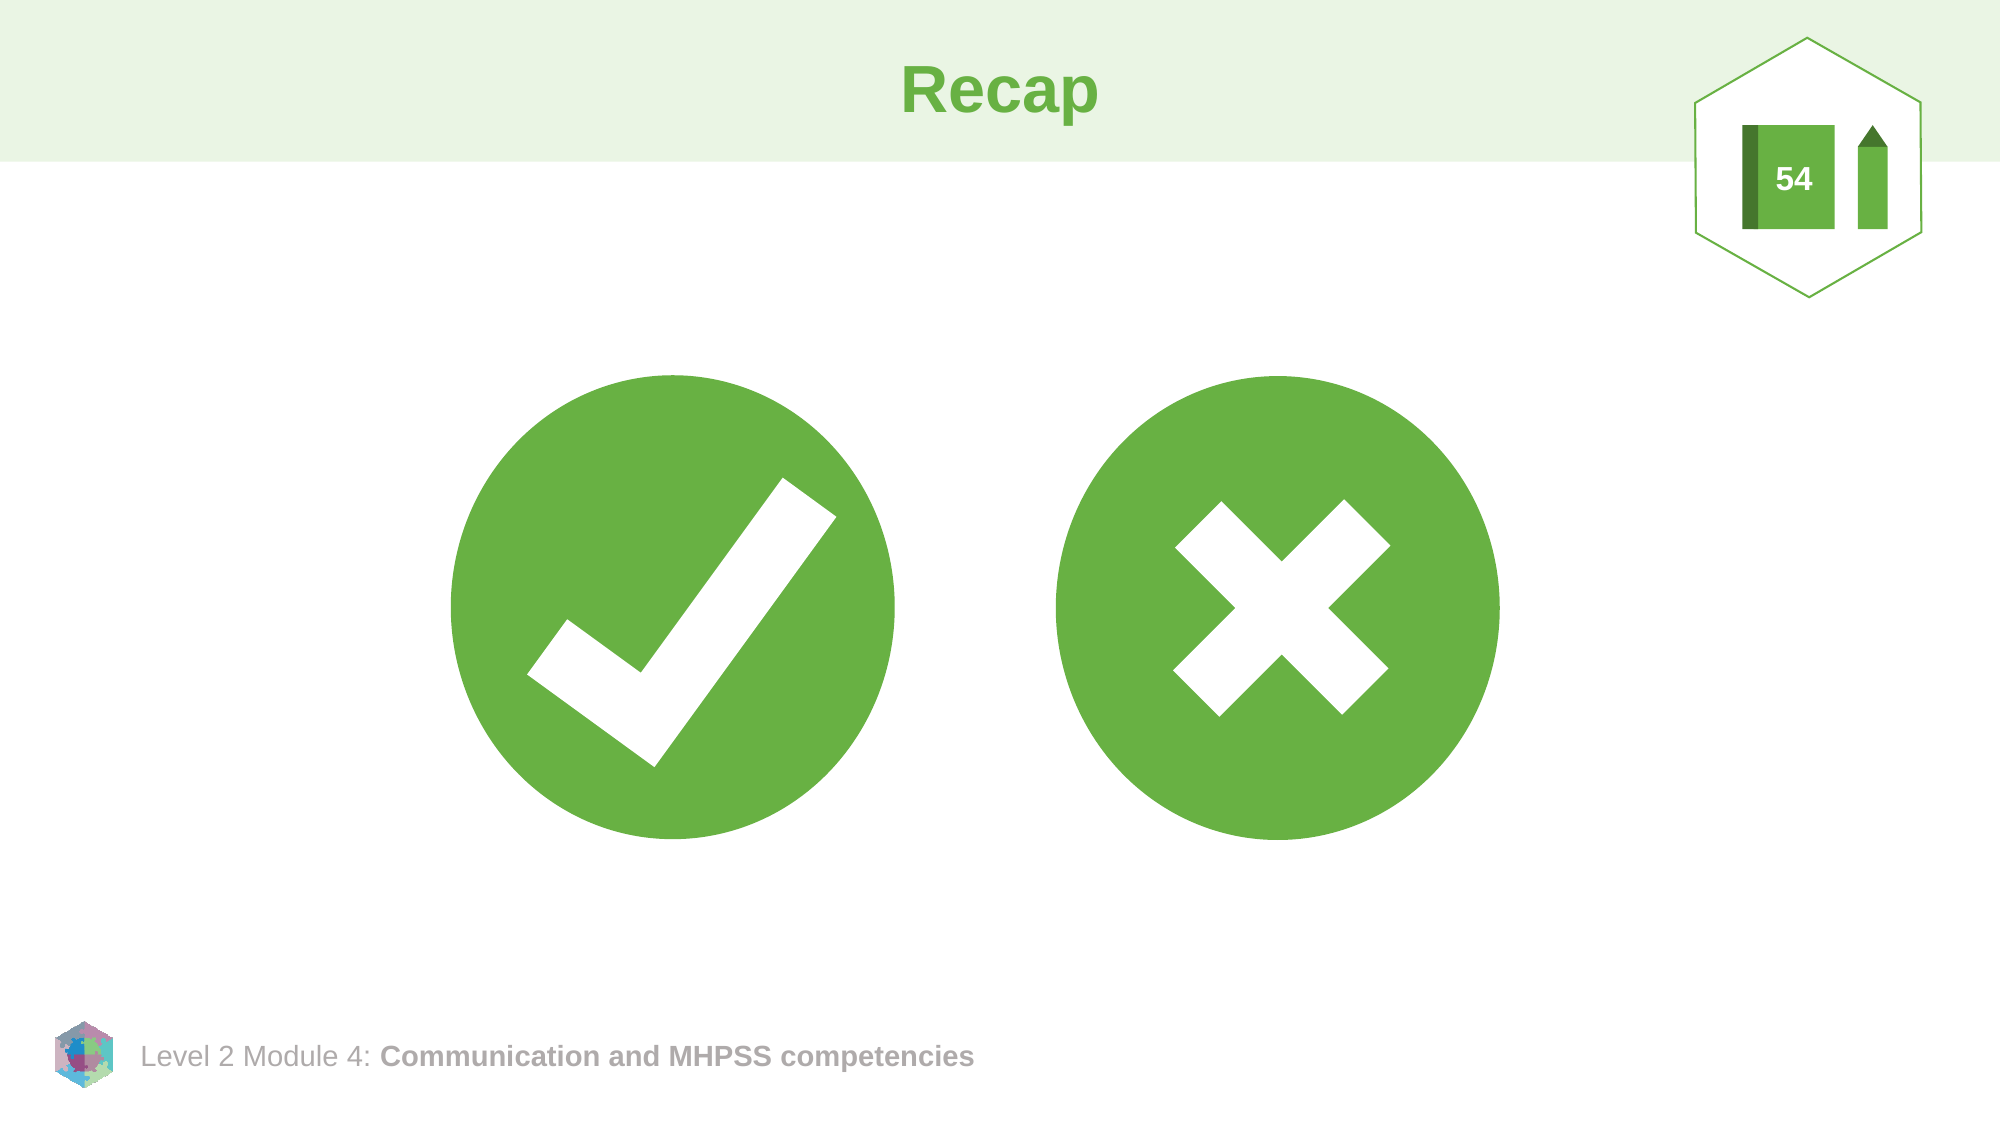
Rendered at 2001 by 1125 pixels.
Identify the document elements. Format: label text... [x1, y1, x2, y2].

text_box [1055, 376, 1500, 840]
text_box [1677, 55, 1939, 280]
title Recap [137, 19, 1863, 163]
picture [55, 1021, 113, 1088]
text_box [450, 375, 895, 840]
